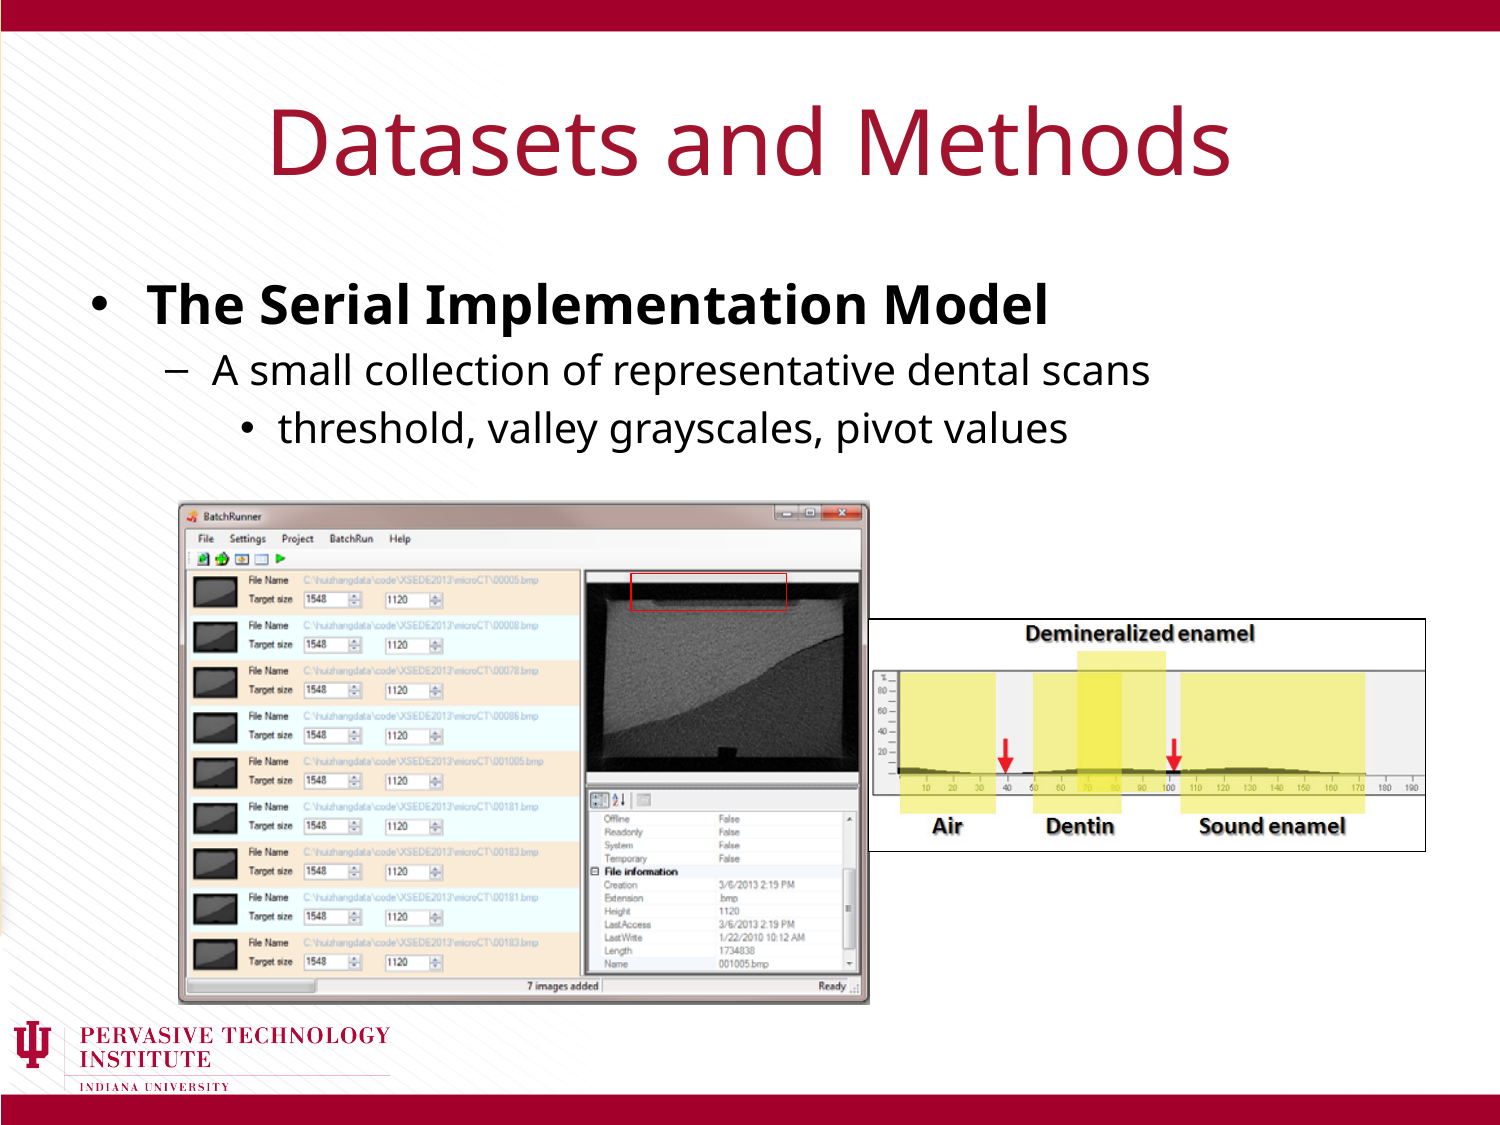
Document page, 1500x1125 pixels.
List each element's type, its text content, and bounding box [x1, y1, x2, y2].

picture [0, 0, 1500, 1125]
list The Serial Implementation Model A small collection of representative dental scans threshold, valley grayscales, pivot values [75, 262, 1425, 1005]
title Datasets and Methods [75, 45, 1425, 233]
